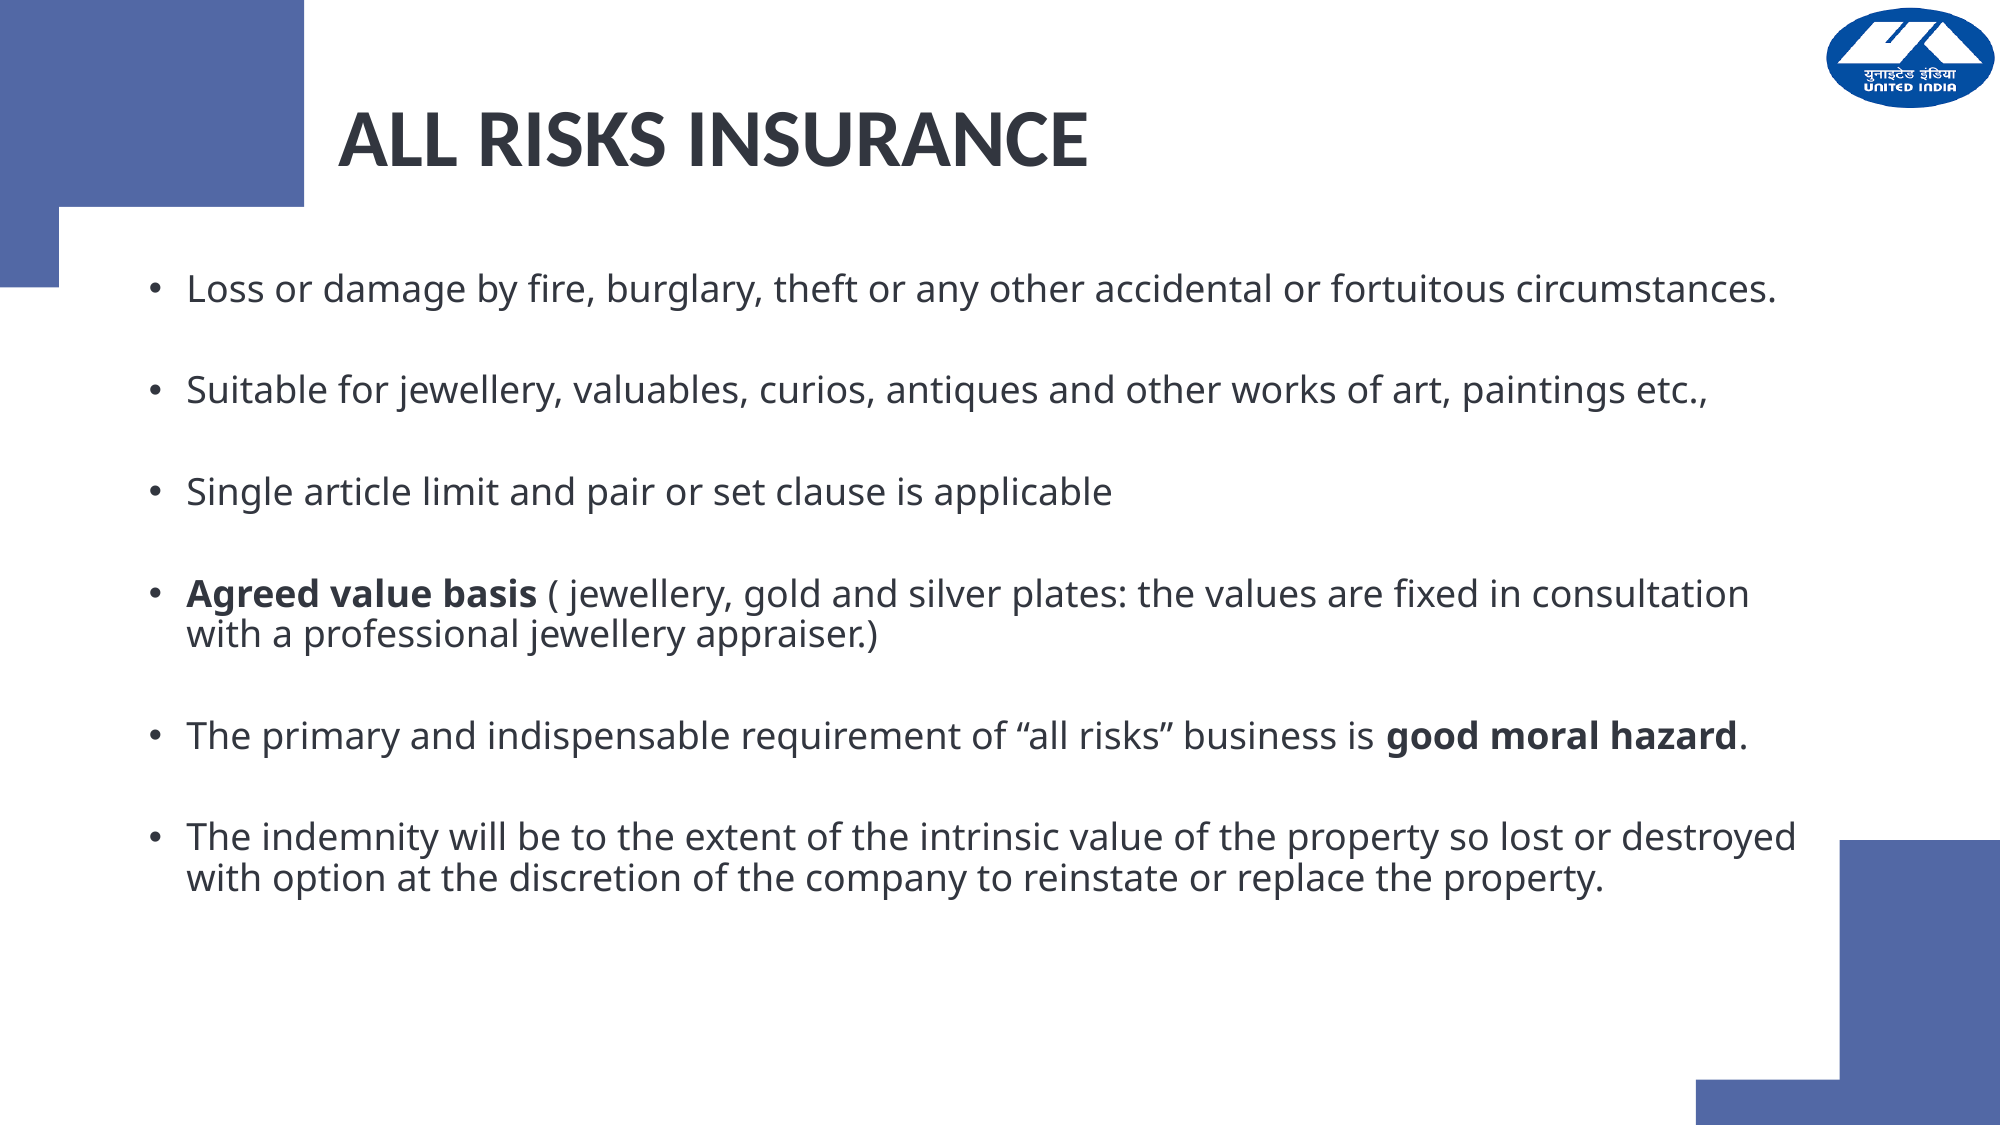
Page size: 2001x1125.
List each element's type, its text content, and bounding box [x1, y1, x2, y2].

text_box ALL RISKS INSURANCE [324, 88, 1939, 193]
text_box Loss or damage by fire, burglary, theft or any other accidental or fortuitous circumstances. Suitable for jewellery, valuables, curios, antiques and other works of art, paintings etc., Single article limit and pair or set clause is applicable Agreed value basis ( jewellery, gold and silver plates: the values are fixed in consultation with a professional jewellery appraiser.) The primary and indispensable requirement of “all risks” business is good moral hazard. The indemnity will be to the extent of the intrinsic value of the property so lost or destroyed with option at the discretion of the company to reinstate or replace the property. [59, 206, 1840, 1080]
picture [1820, 3, 2000, 111]
